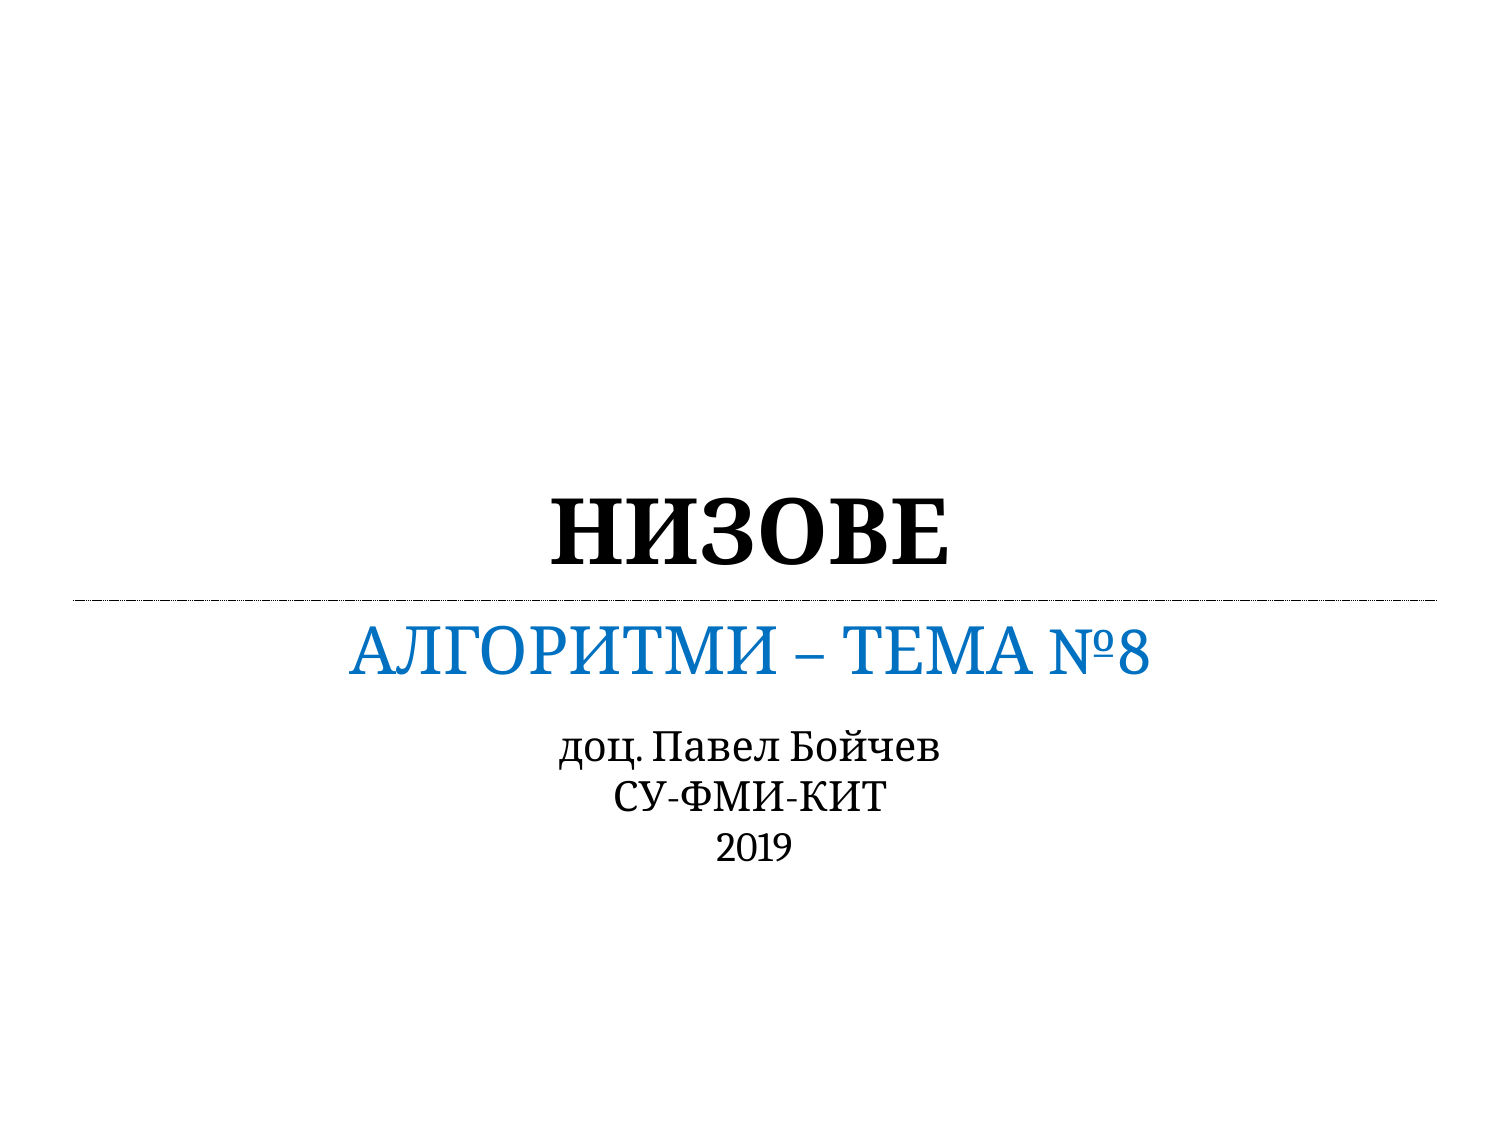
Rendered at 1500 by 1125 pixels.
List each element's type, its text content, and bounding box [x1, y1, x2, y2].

subtitle Алгоритми – тема №8 [0, 597, 1500, 716]
title Низове [0, 346, 1500, 594]
